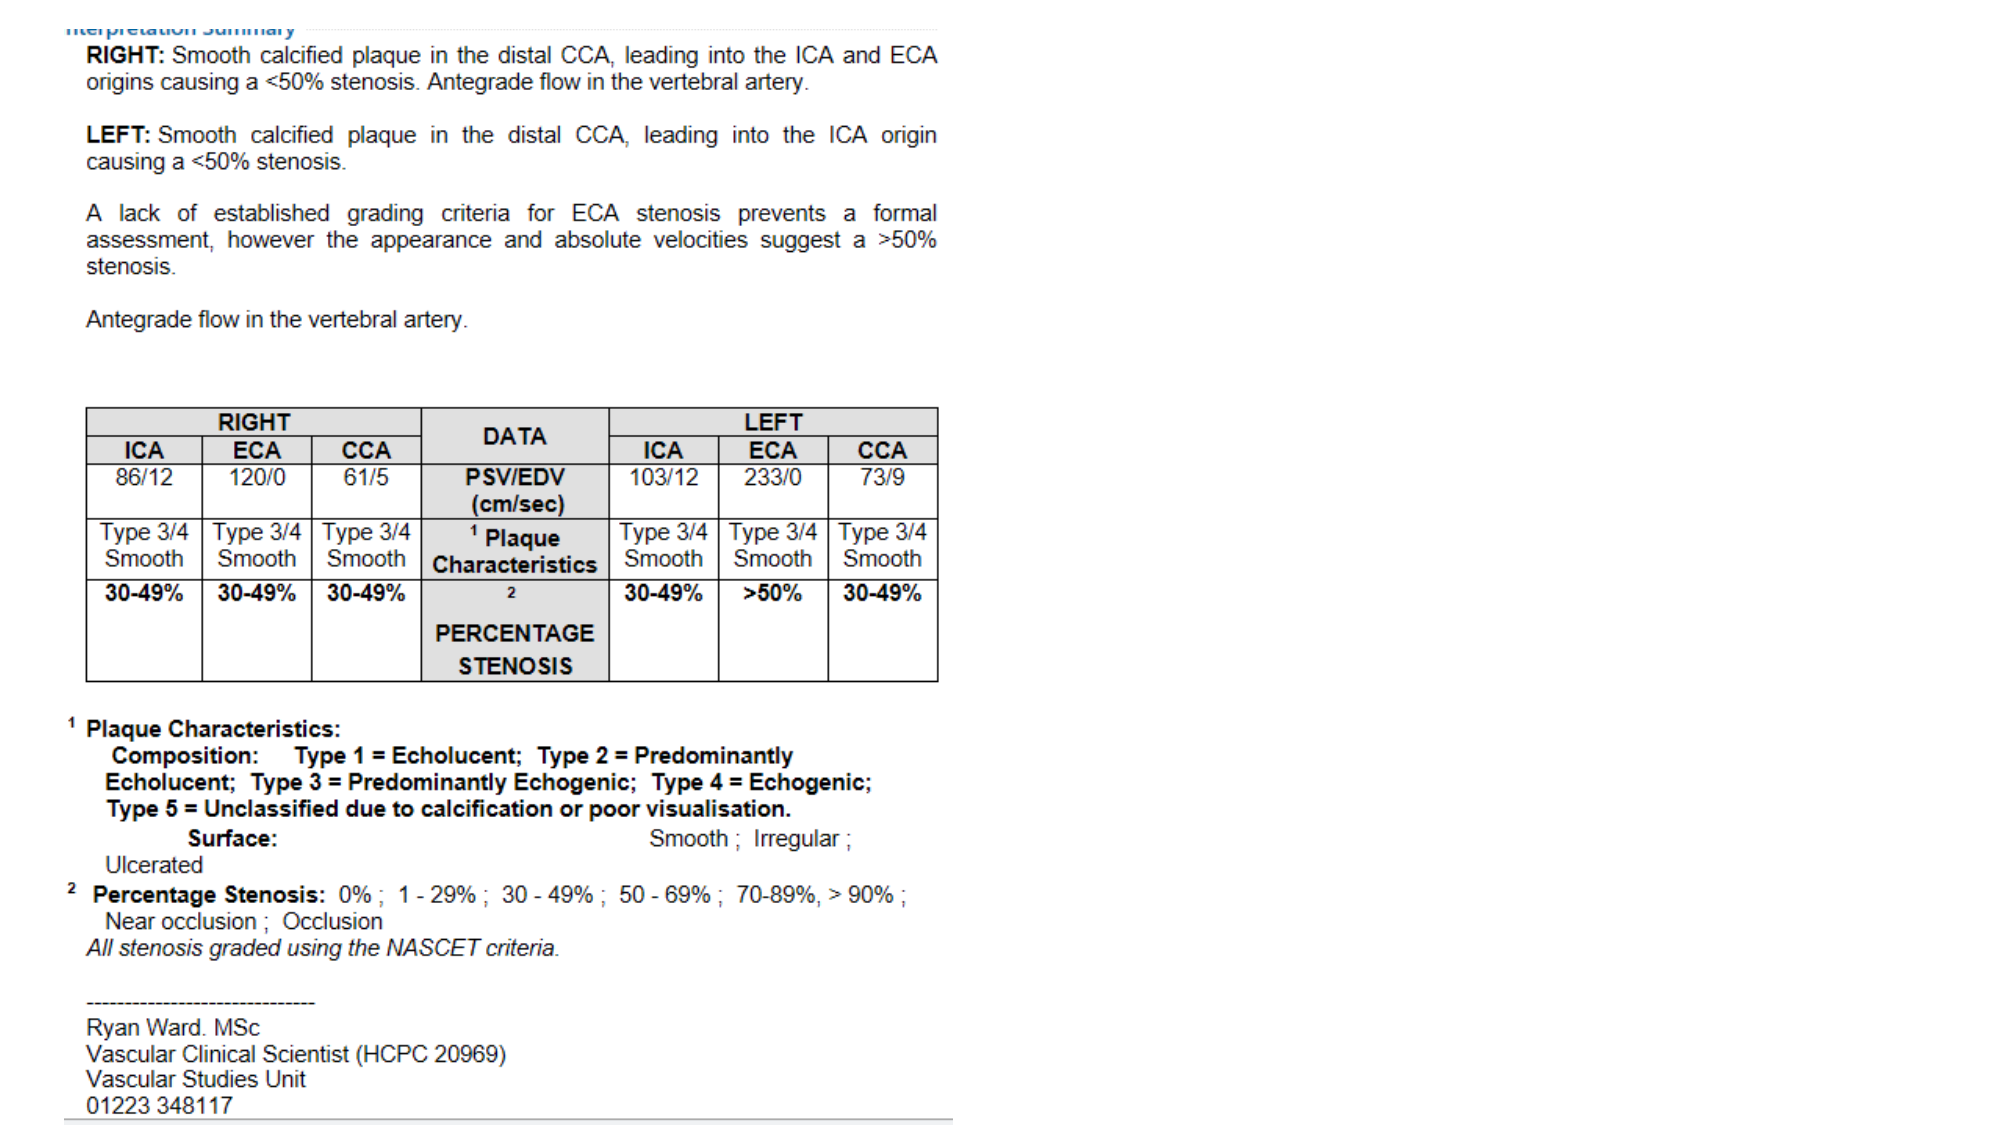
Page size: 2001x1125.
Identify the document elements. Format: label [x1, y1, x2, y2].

picture [64, 29, 953, 1125]
